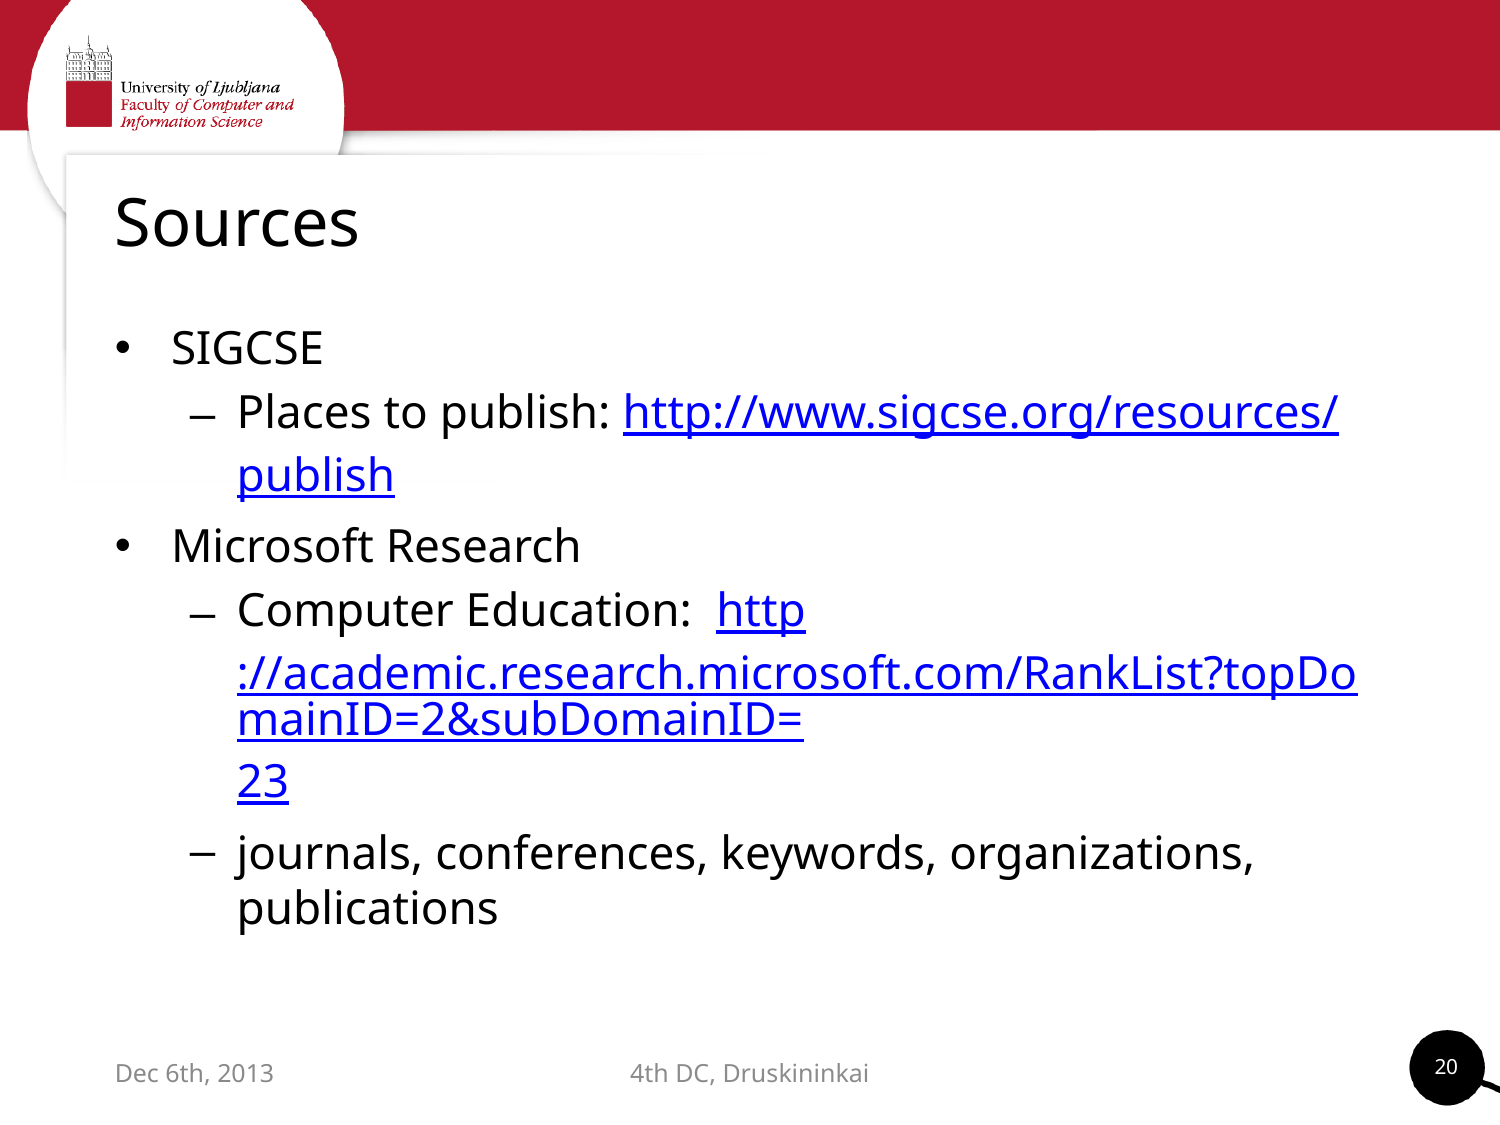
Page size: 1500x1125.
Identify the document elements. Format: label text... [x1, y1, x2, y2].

footer 4th DC, Druskininkai [512, 1042, 988, 1103]
list SIGCSE Places to publish: http://www.sigcse.org/resources/publish Microsoft Research Computer Education: http://academic.research.microsoft.com/RankList?topDomainID=2&subDomainID=23 journals, conferences, keywords, organizations, publications [99, 311, 1405, 1016]
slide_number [99, 1042, 450, 1103]
title Sources [99, 154, 1405, 286]
picture [0, 0, 1500, 1125]
slide_number 20 [1404, 1034, 1488, 1101]
